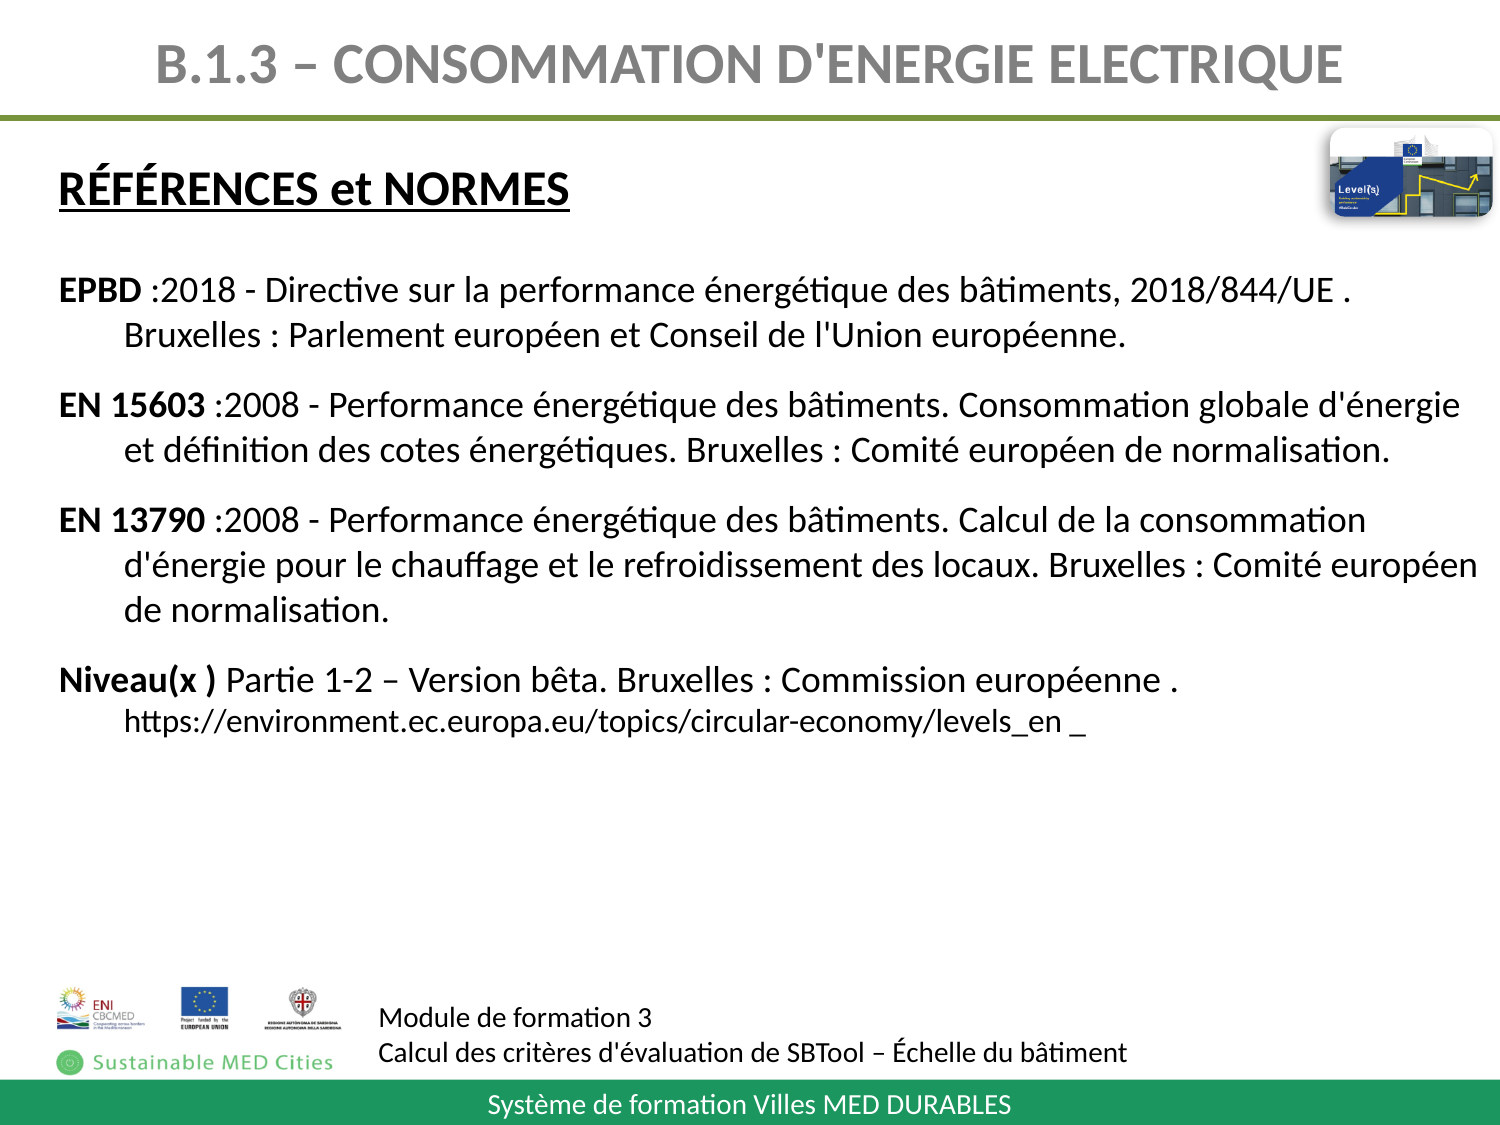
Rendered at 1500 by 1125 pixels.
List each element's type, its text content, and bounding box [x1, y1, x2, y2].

text_box EPBD :2018 - Directive sur la performance énergétique des bâtiments, 2018/844/UE . Bruxelles : Parlement européen et Conseil de l'Union européenne. EN 15603 :2008 - Performance énergétique des bâtiments. Consommation globale d'énergie et définition des cotes énergétiques. Bruxelles : Comité européen de normalisation. EN 13790 :2008 - Performance énergétique des bâtiments. Calcul de la consommation d'énergie pour le chauffage et le refroidissement des locaux. Bruxelles : Comité européen de normalisation. Niveau(x ) Partie 1-2 – Version bêta. Bruxelles : Commission européenne . https://environment.ec.europa.eu/topics/circular-economy/levels_en _ [43, 257, 1498, 797]
title B.1.3 – CONSOMMATION D'ENERGIE ELECTRIQUE [0, 0, 1500, 121]
text_box RÉFÉRENCES et NORMES [43, 147, 1331, 235]
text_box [0, 972, 1500, 1125]
picture [1329, 127, 1493, 217]
